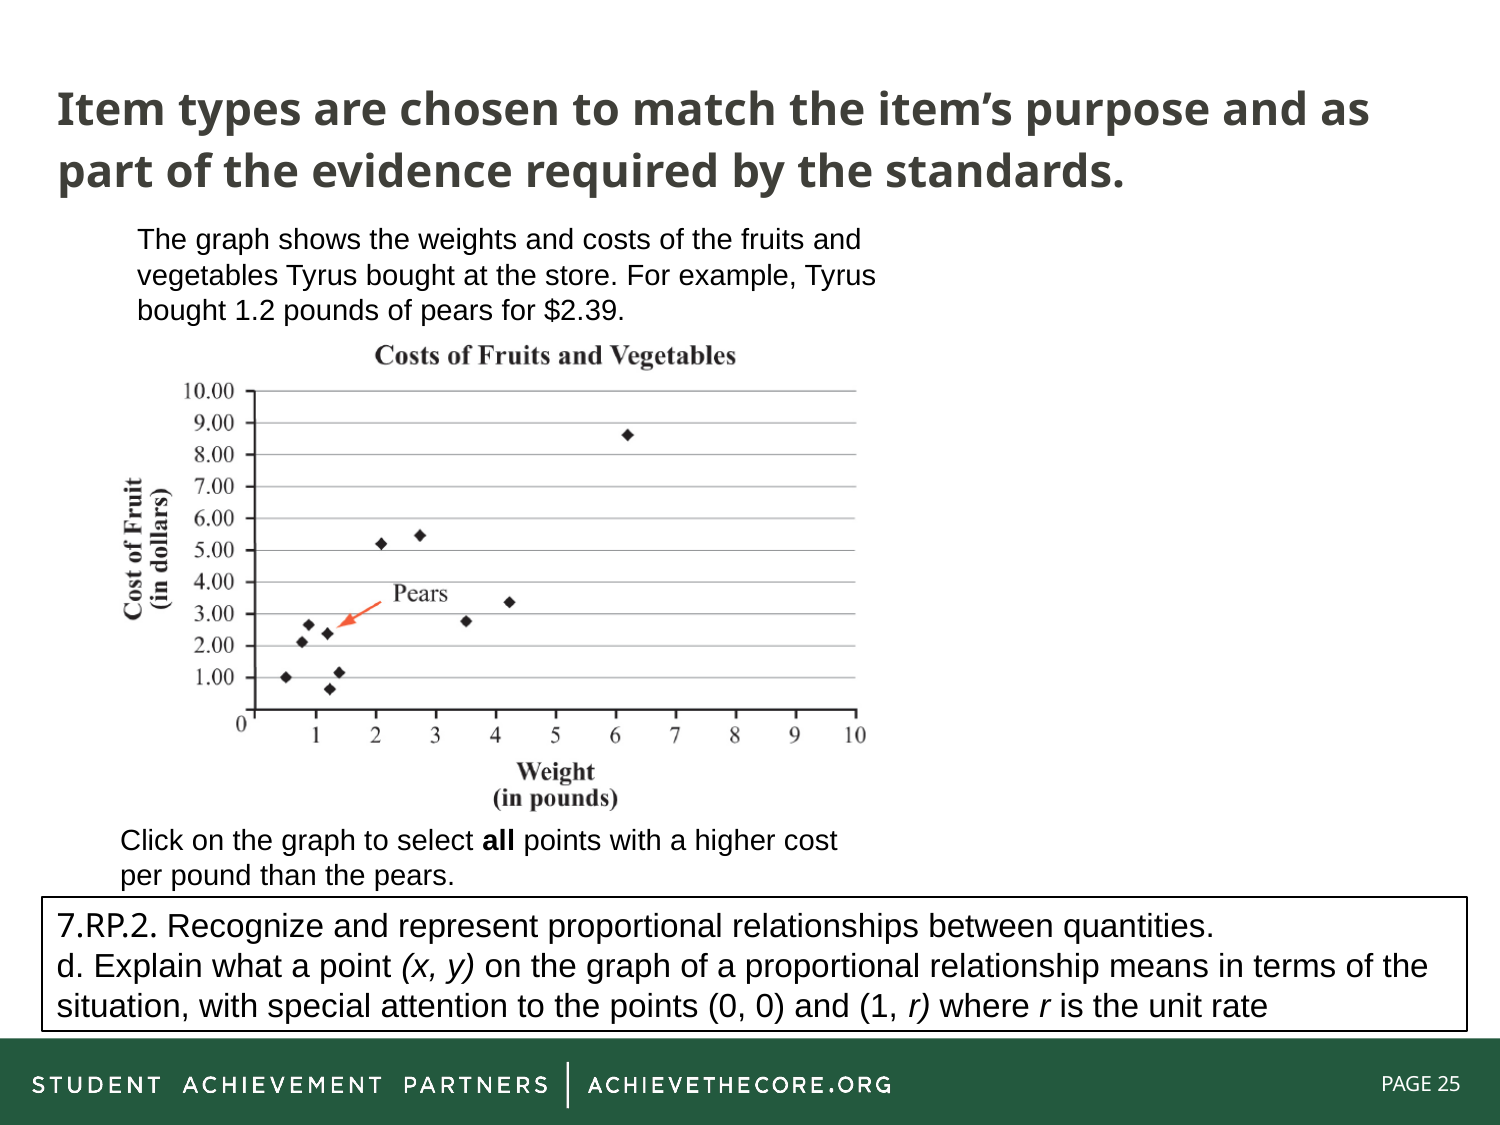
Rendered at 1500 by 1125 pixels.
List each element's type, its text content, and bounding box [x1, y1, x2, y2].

text_box Click on the graph to select all points with a higher cost per pound than the pears. [105, 824, 864, 944]
text_box 7.RP.2. Recognize and represent proportional relationships between quantities. d. Explain what a point (x, y) on the graph of a proportional relationship means in terms of the situation, with special attention to the points (0, 0) and (1, r) where r is the unit rate [41, 896, 1467, 1032]
text_box The graph shows the weights and costs of the fruits and vegetables Tyrus bought at the store. For example, Tyrus bought 1.2 pounds of pears for $2.39. [122, 213, 934, 334]
title Item types are chosen to match the item’s purpose and as part of the evidence required by the standards. [41, 45, 1397, 233]
picture [103, 339, 884, 817]
picture [12, 1055, 911, 1112]
